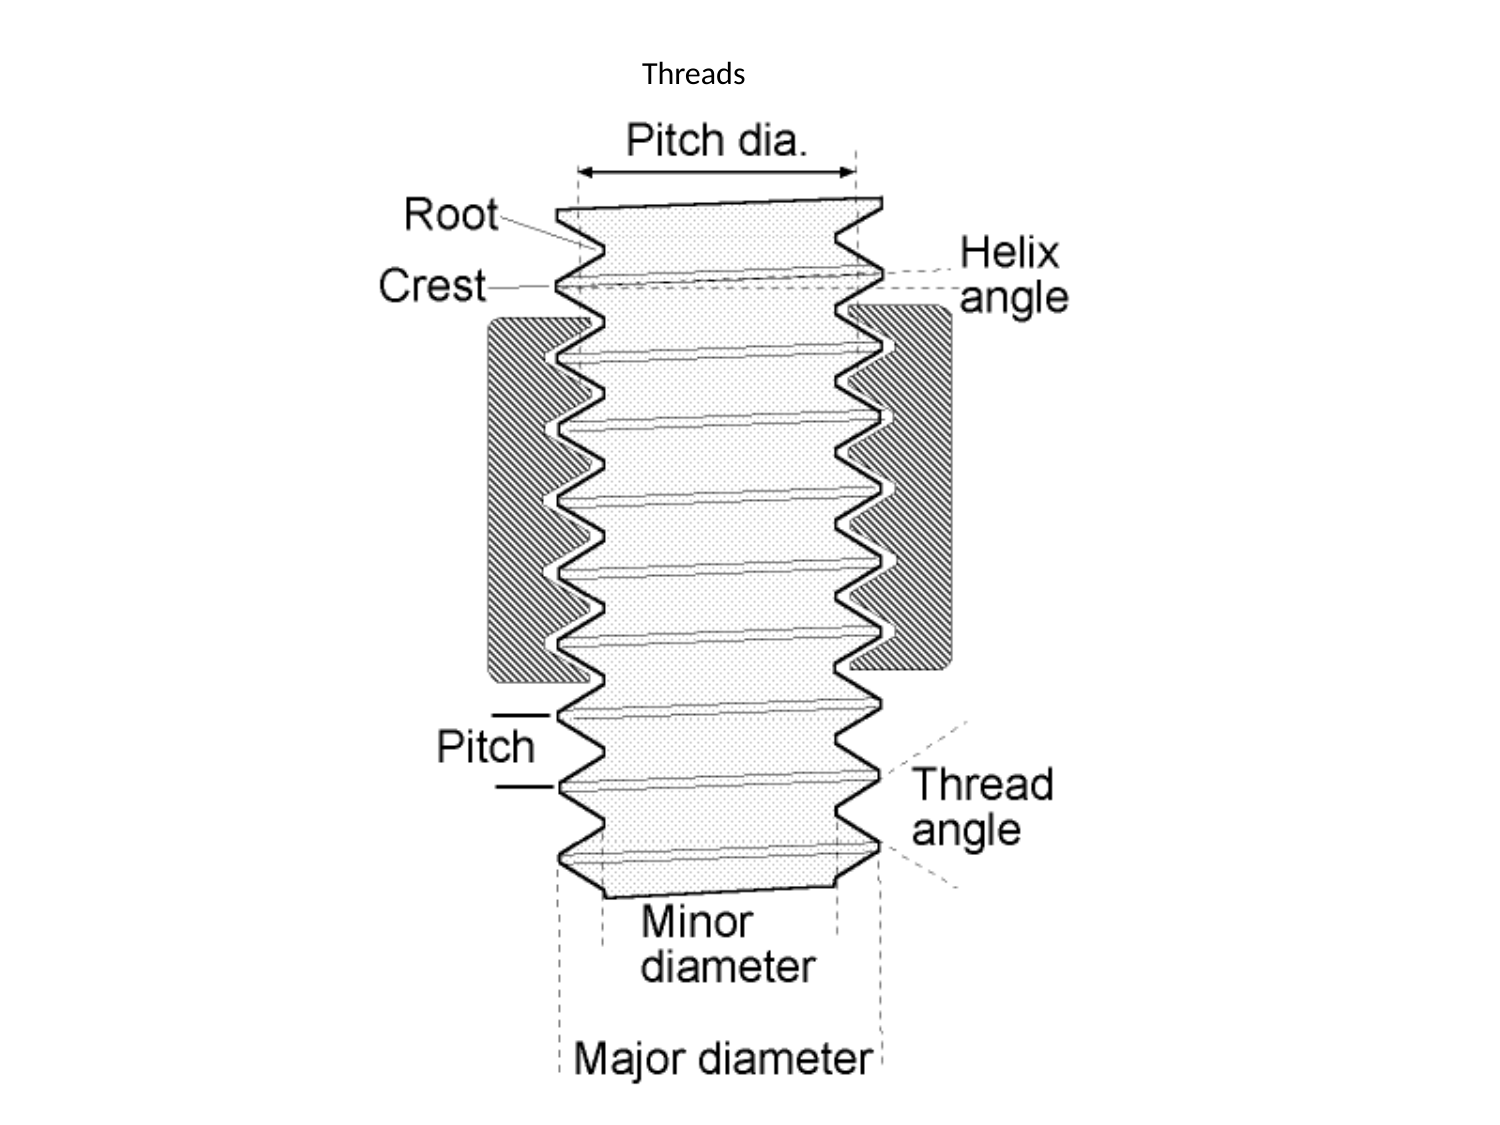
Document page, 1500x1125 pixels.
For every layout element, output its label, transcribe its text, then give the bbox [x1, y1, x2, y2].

title Threads [75, 45, 1313, 138]
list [374, 111, 1076, 1087]
